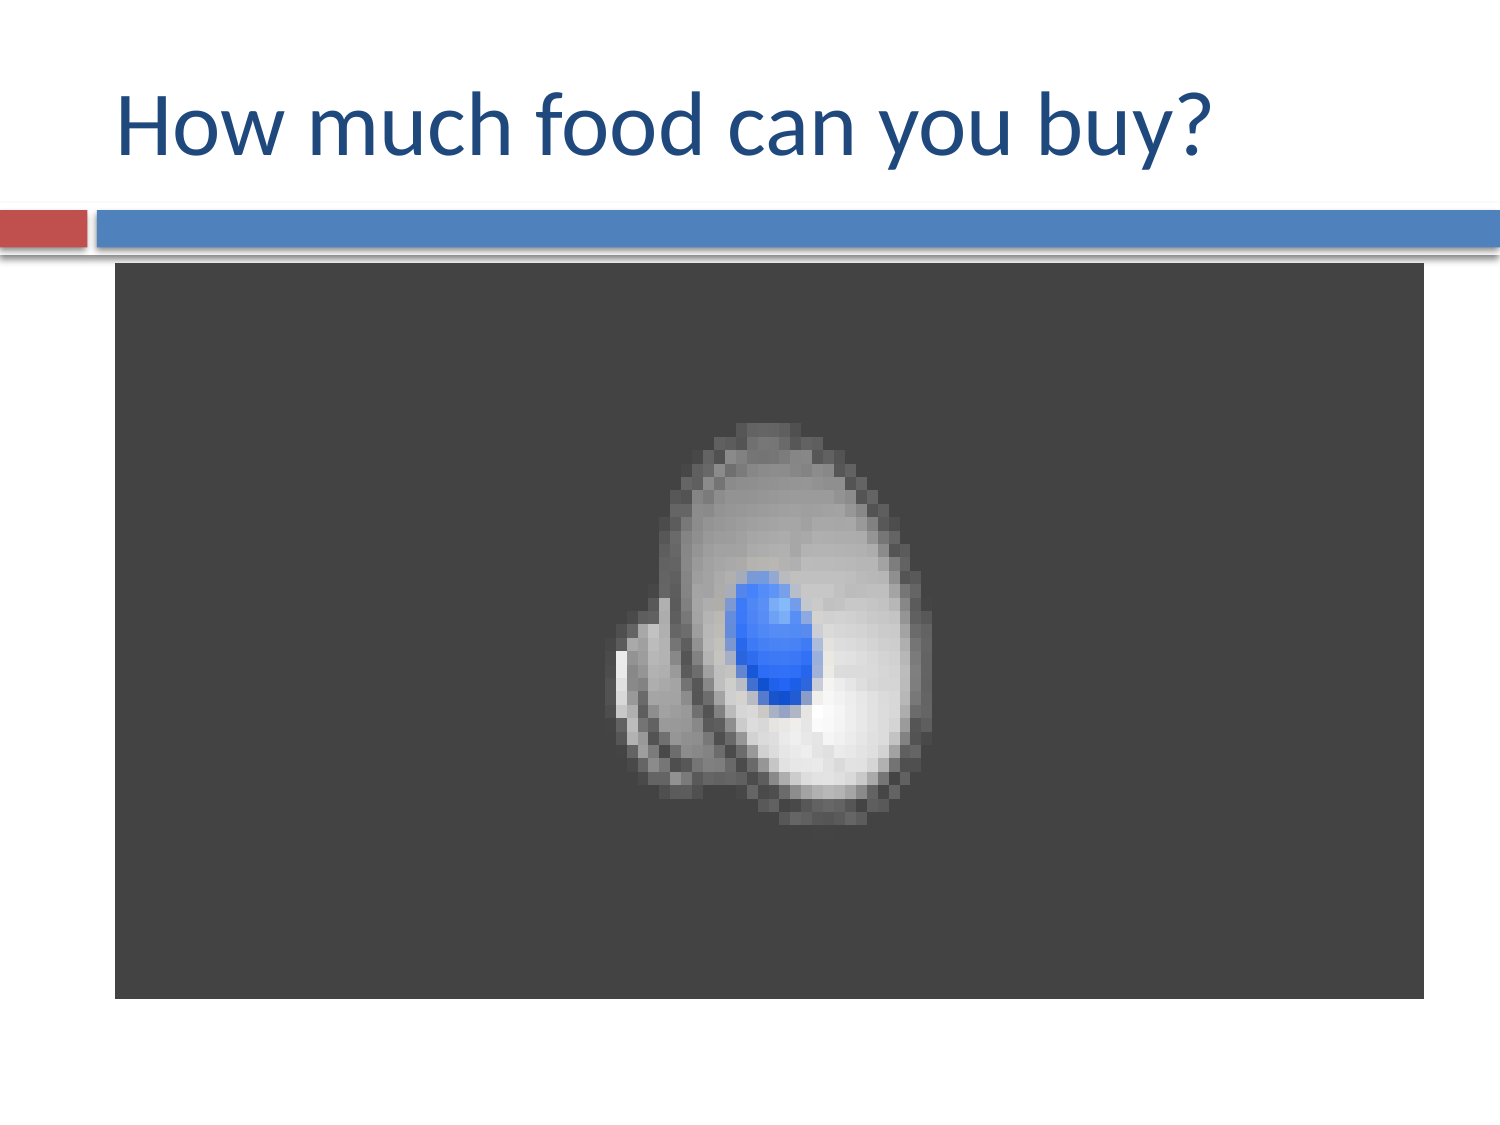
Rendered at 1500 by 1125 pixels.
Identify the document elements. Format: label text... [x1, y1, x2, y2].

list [113, 262, 1426, 1001]
title How much food can you buy? [100, 37, 1438, 200]
